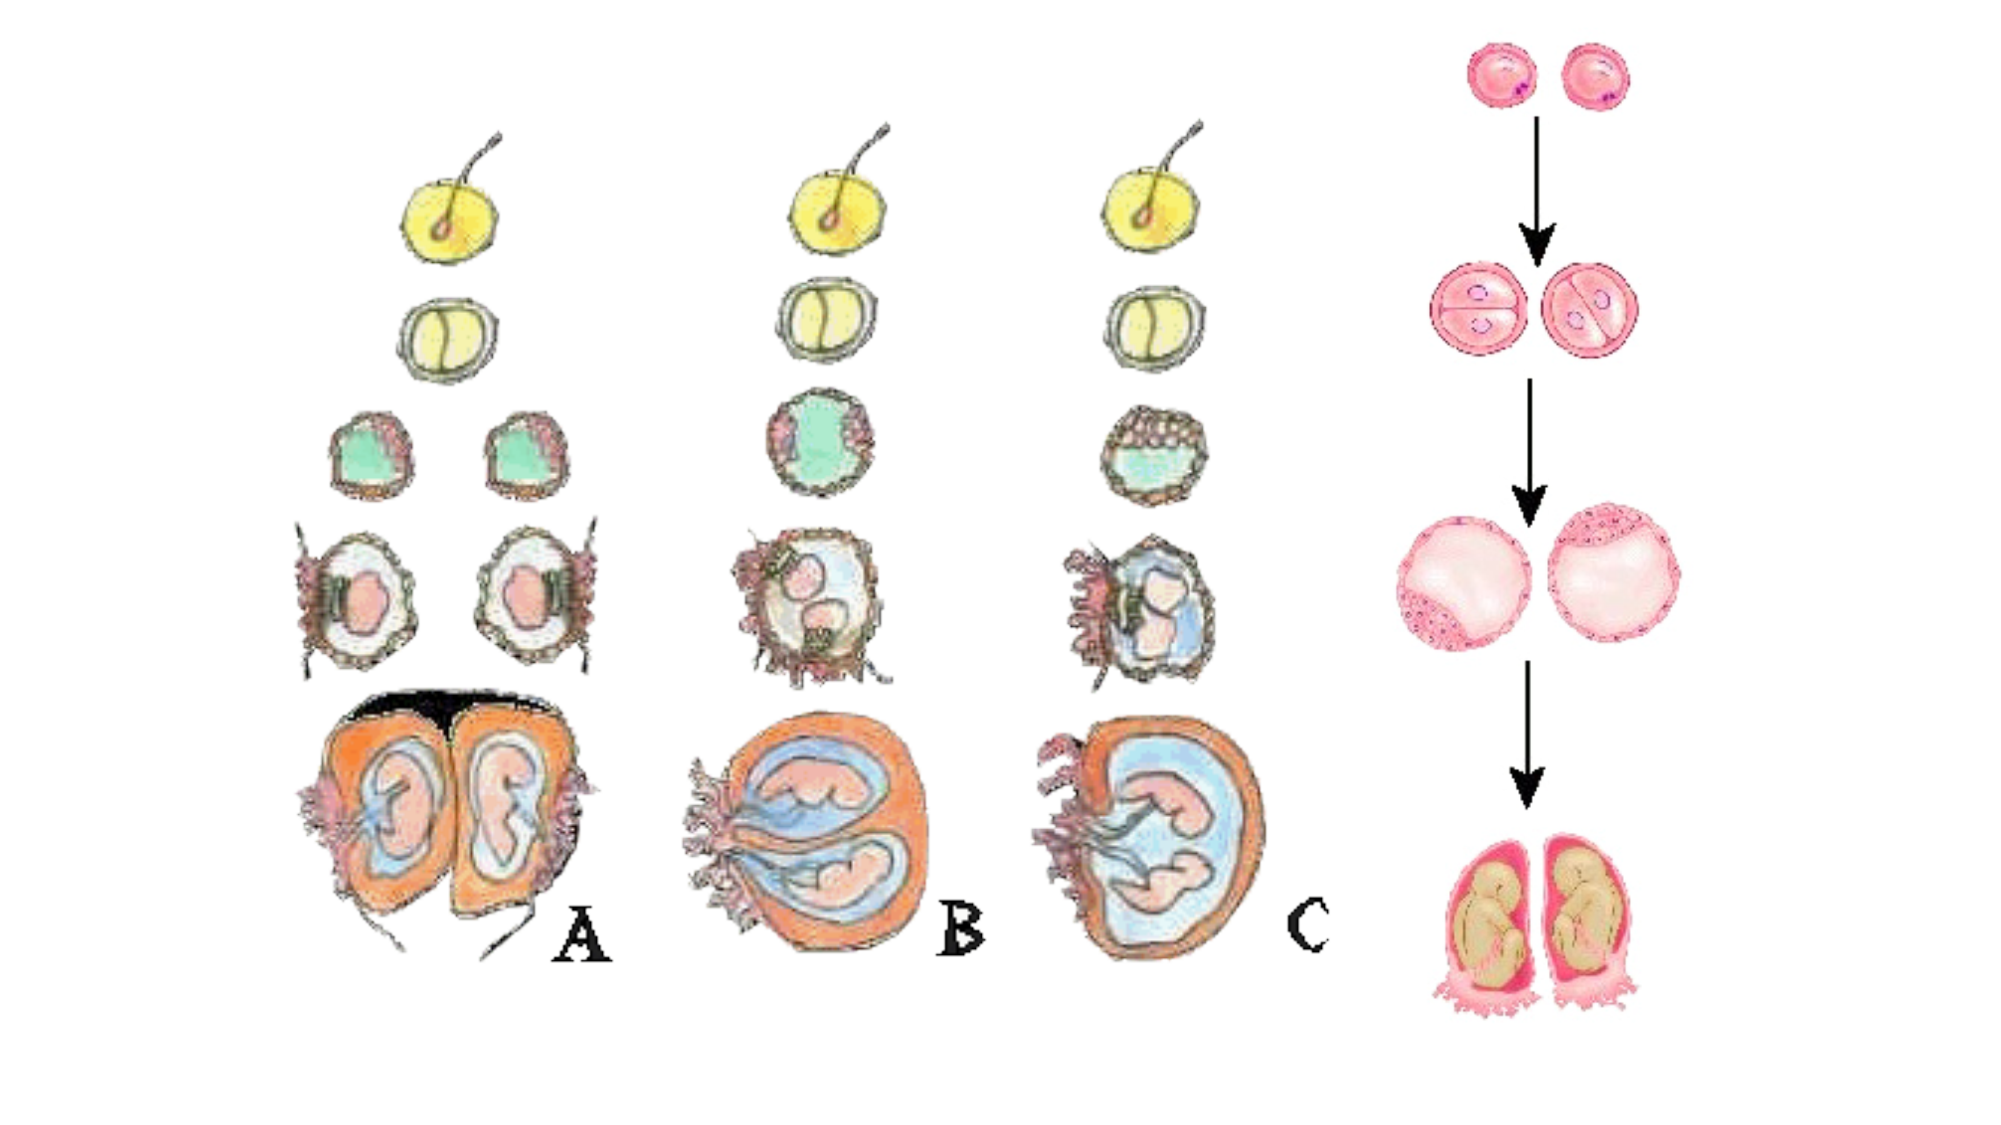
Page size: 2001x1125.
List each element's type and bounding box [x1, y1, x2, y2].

picture [286, 29, 2000, 1050]
